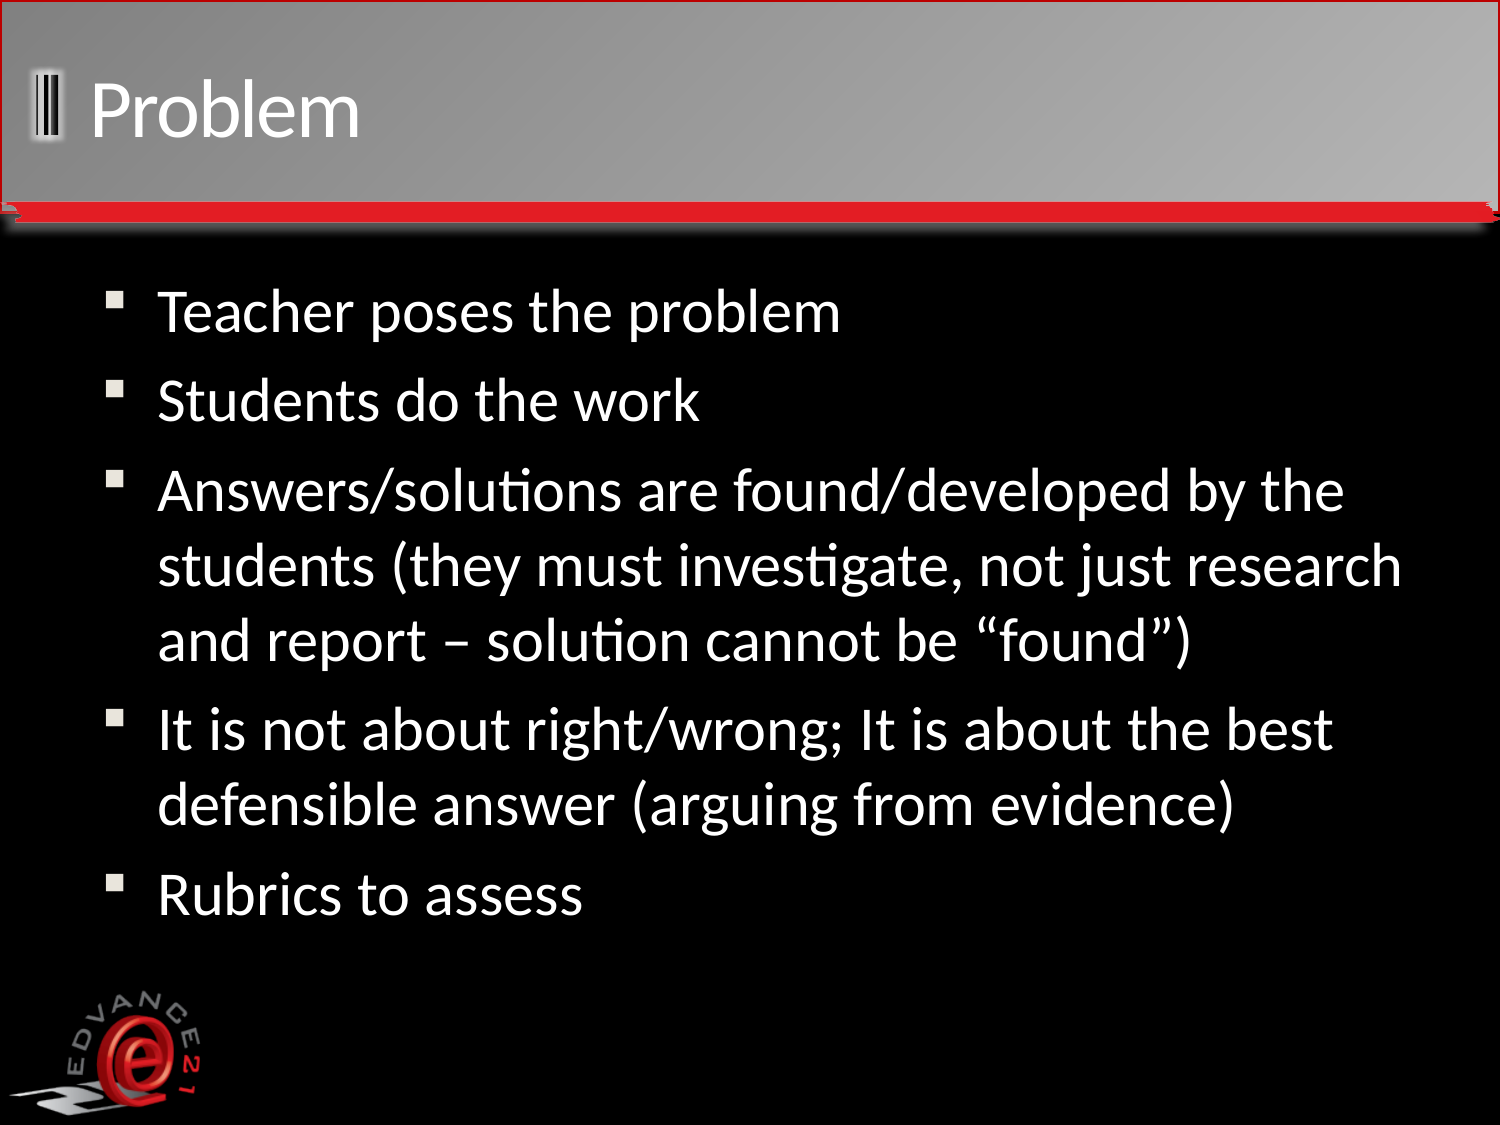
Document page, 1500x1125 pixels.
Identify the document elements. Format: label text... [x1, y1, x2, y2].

picture [0, 199, 1500, 225]
title Problem [75, 46, 1425, 188]
list Teacher poses the problem Students do the work Answers/solutions are found/developed by the students (they must investigate, not just research and report – solution cannot be “found”) It is not about right/wrong; It is about the best defensible answer (arguing from evidence) Rubrics to assess [75, 262, 1425, 1043]
picture [0, 983, 225, 1125]
